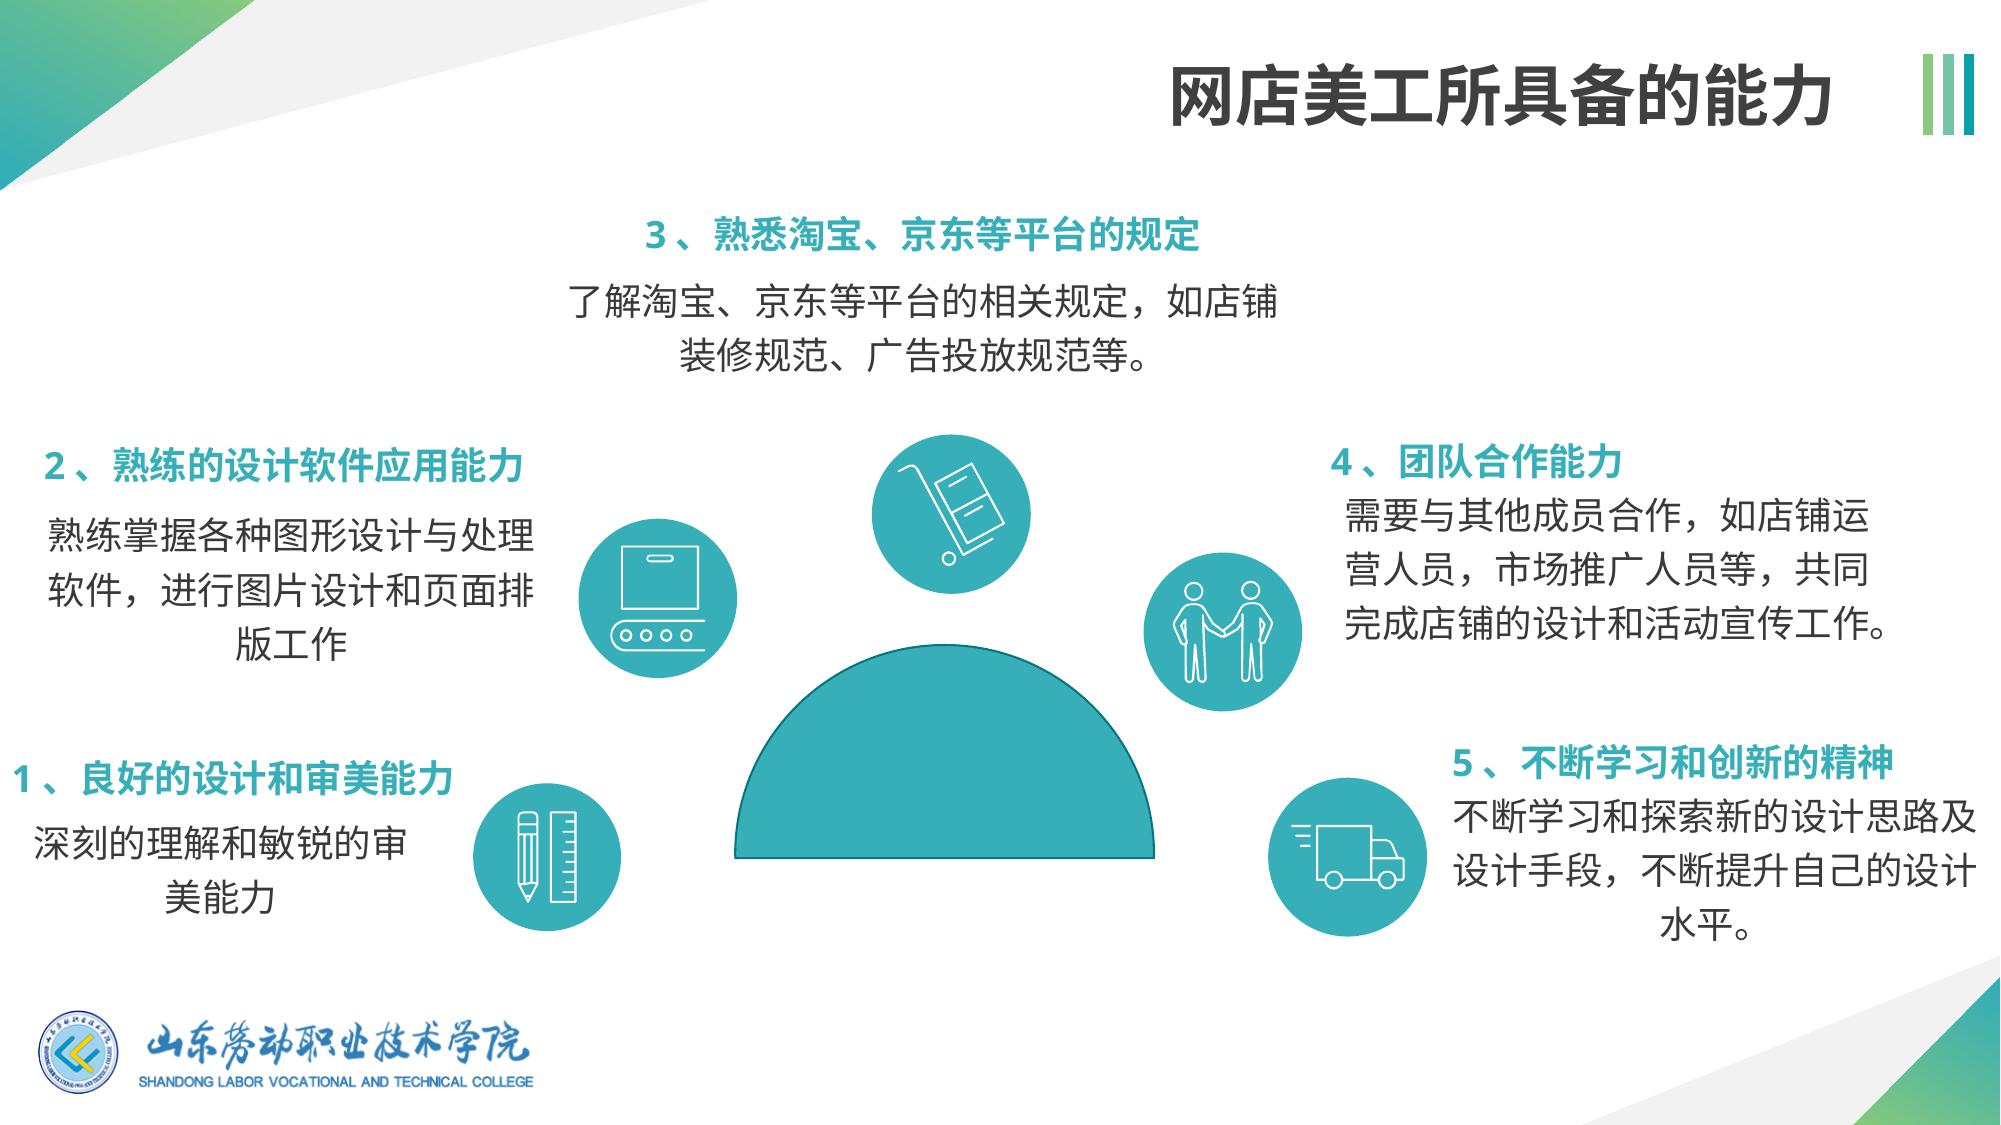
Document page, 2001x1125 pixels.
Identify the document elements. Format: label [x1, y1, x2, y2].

picture [38, 1010, 550, 1094]
text_box [515, 208, 1331, 384]
text_box [1404, 694, 2000, 1019]
text_box [473, 783, 622, 932]
text_box [1283, 418, 1931, 652]
text_box [1143, 552, 1303, 712]
text_box [871, 434, 1031, 594]
text_box [0, 426, 598, 645]
text_box [1928, 54, 1969, 136]
text_box [0, 0, 2000, 1125]
text_box [0, 751, 502, 925]
text_box [578, 518, 738, 679]
text_box [1291, 824, 1404, 890]
